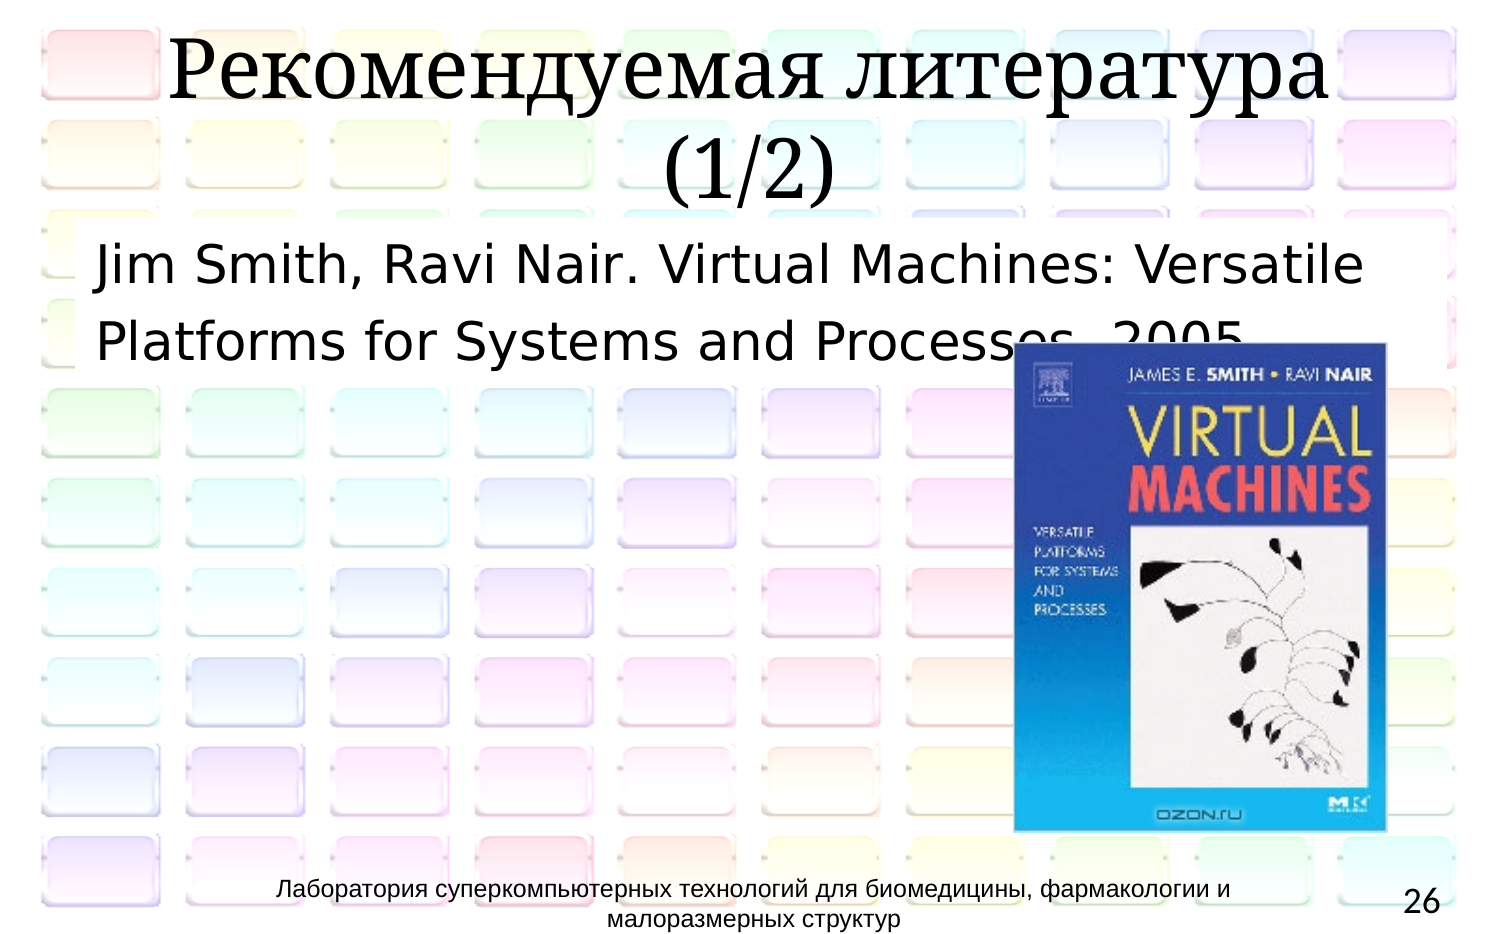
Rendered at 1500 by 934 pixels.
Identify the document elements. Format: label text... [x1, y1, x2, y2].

text_box 26 [1387, 868, 1473, 918]
picture [0, 0, 1500, 934]
title Рекомендуемая литература (1/2) [75, 37, 1425, 193]
list Jim Smith, Ravi Nair. Virtual Machines: Versatile Platforms for Systems and Processes. 2005 [75, 217, 1447, 375]
text_box Лаборатория суперкомпьютерных технологий для биомедицины, фармакологии и малоразмерных структур [171, 864, 1338, 915]
